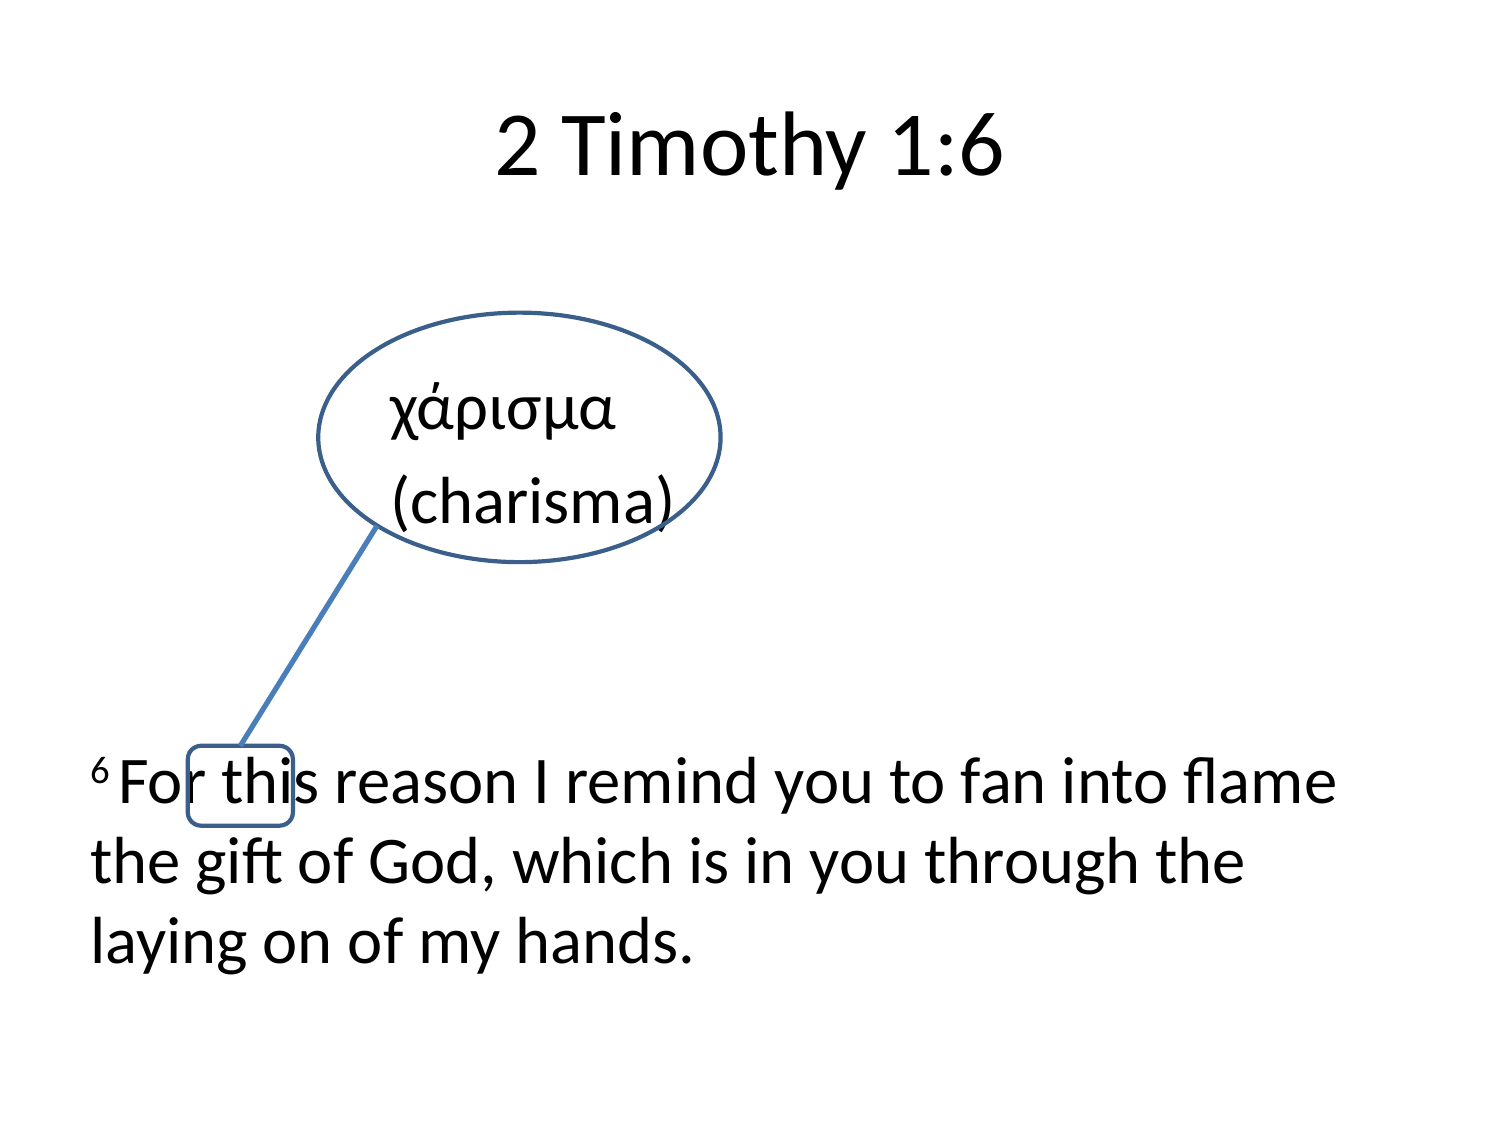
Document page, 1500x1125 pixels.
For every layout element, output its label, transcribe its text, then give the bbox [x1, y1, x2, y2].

list χάρισμα (charisma) 6 For this reason I remind you to fan into flame the gift of God, which is in you through the laying on of my hands. [75, 262, 1425, 1005]
text_box [185, 743, 296, 828]
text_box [240, 525, 378, 747]
text_box [316, 310, 723, 565]
title 2 Timothy 1:6 [75, 45, 1425, 233]
